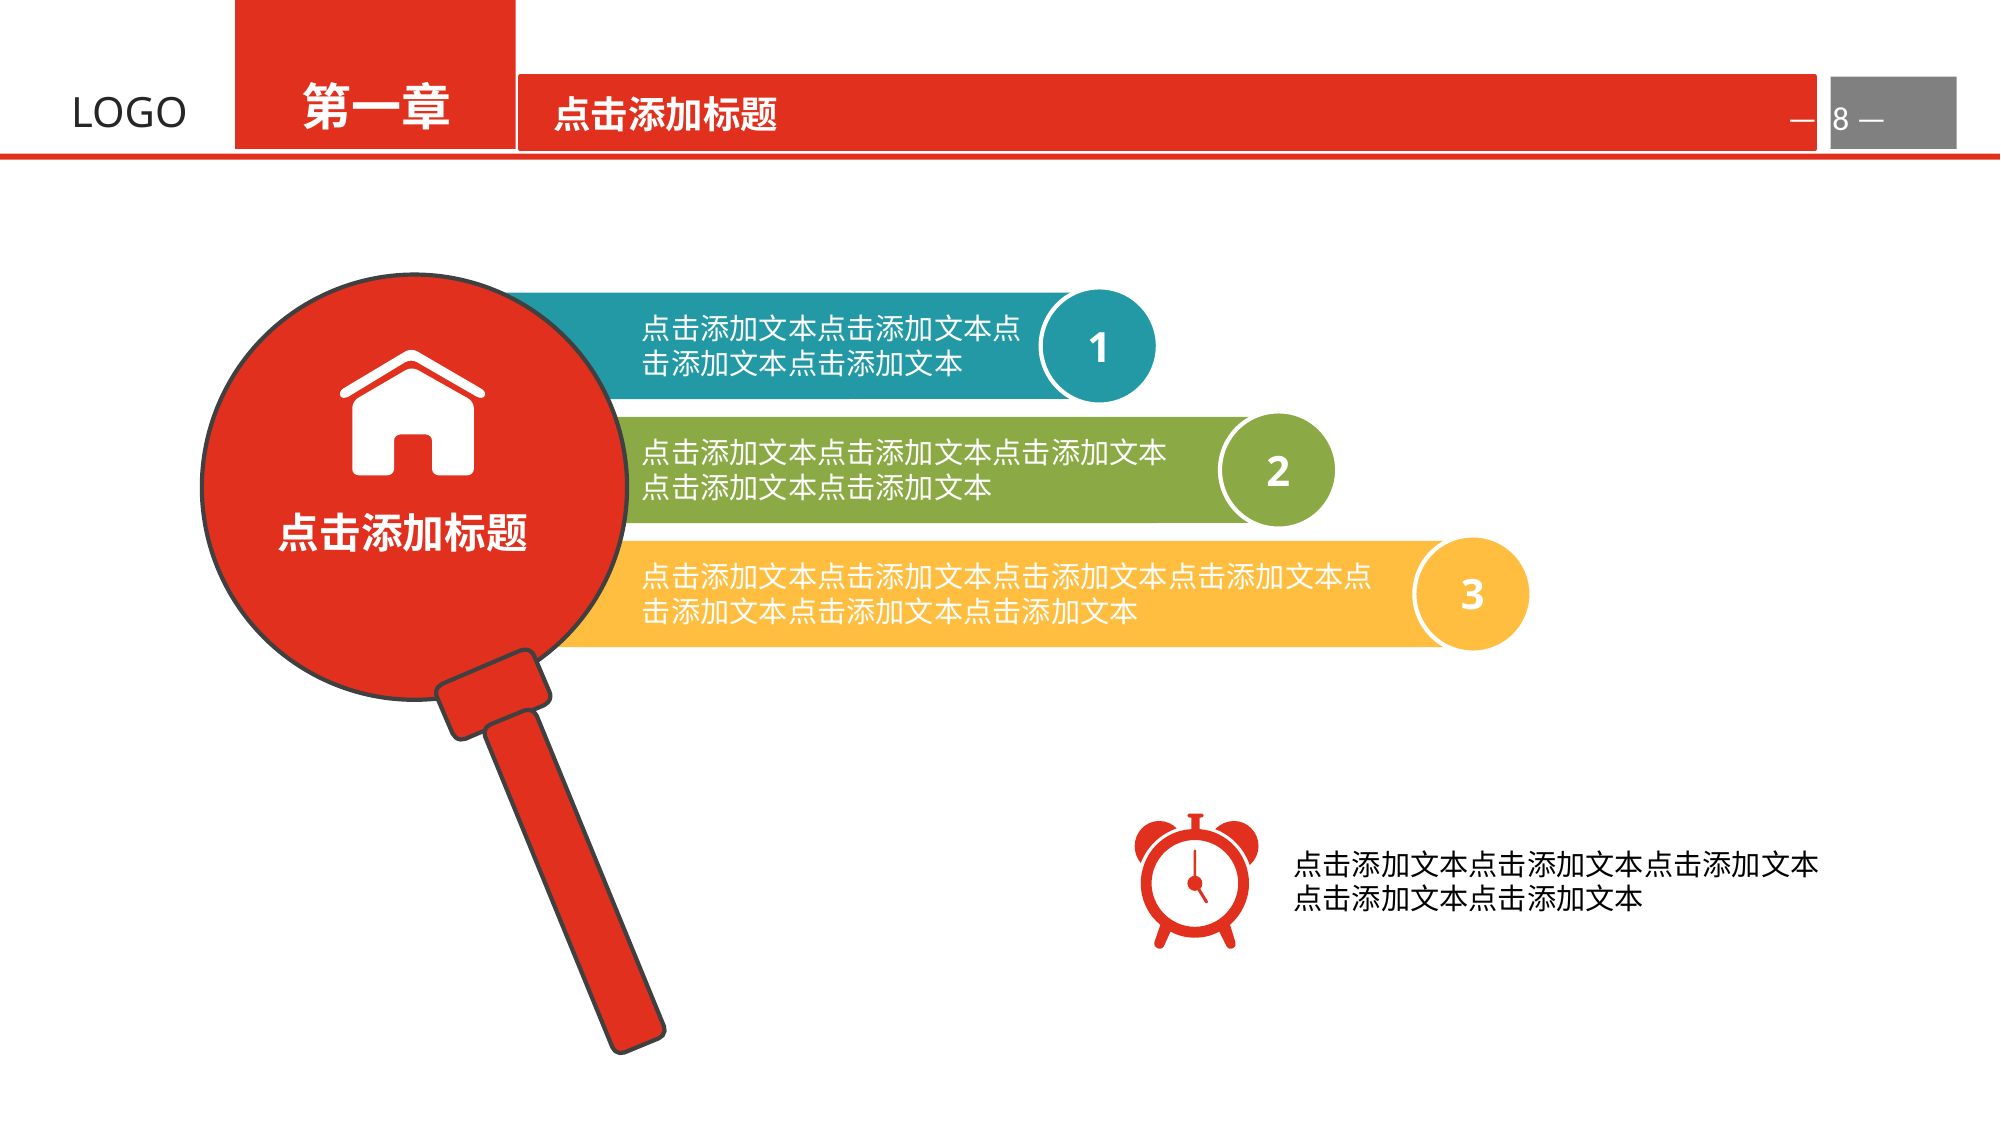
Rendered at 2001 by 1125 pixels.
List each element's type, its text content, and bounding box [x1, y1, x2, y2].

text_box 点击添加文本点击添加文本点击添加文本点击添加文本点击添加文本 [1278, 838, 1851, 924]
text_box [518, 74, 1817, 151]
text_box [201, 274, 628, 1059]
text_box [0, 152, 2000, 162]
text_box 第一章 [270, 68, 483, 143]
text_box [1134, 820, 1177, 864]
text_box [338, 349, 487, 476]
text_box LOGO [19, 78, 203, 143]
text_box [631, 535, 1532, 653]
text_box [1215, 820, 1259, 866]
text_box — 8 — [1772, 89, 2000, 145]
text_box [1140, 813, 1250, 949]
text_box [631, 287, 1158, 405]
text_box [233, 0, 518, 151]
text_box [1829, 74, 1959, 89]
text_box [1829, 145, 1959, 151]
text_box 点击添加标题 [538, 83, 811, 144]
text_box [631, 411, 1338, 529]
